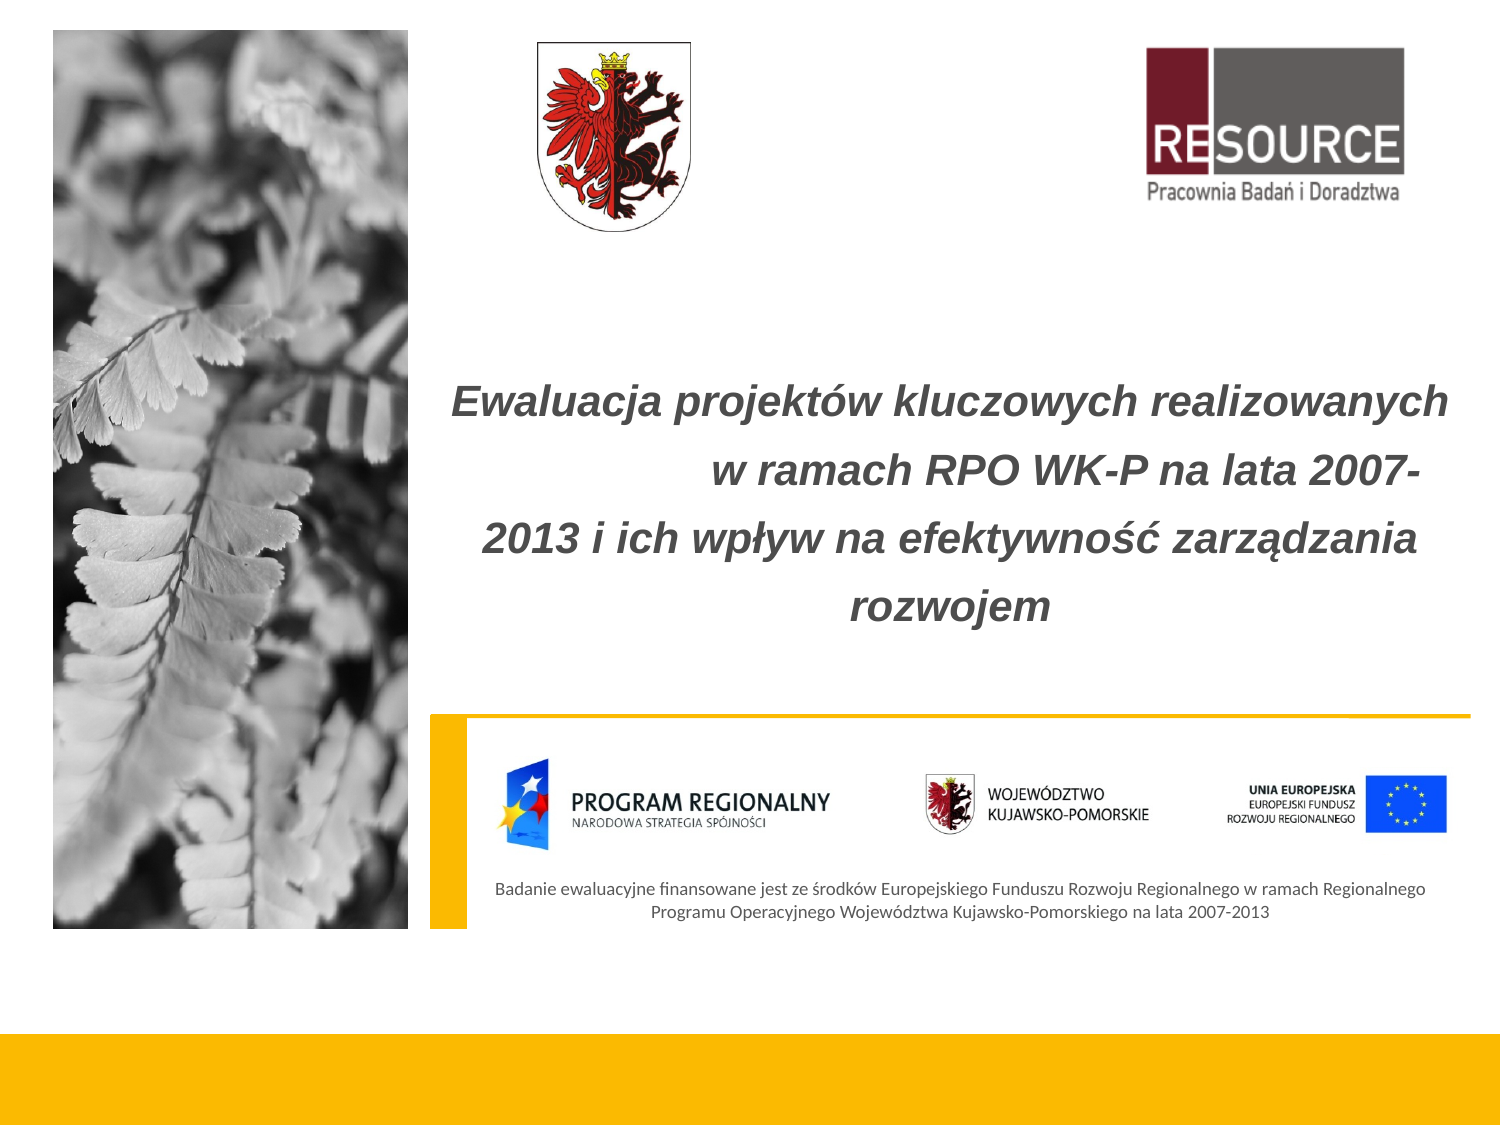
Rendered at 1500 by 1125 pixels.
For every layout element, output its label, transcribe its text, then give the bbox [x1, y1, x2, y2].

text_box Ewaluacja projektów kluczowych realizowanych w ramach RPO WK-P na lata 2007-2013 i ich wpływ na efektywność zarządzania rozwojem [430, 349, 1471, 677]
picture [537, 42, 692, 232]
text_box [430, 716, 467, 929]
text_box [0, 1034, 1500, 1125]
picture [52, 30, 408, 930]
picture [489, 751, 1459, 855]
text_box Badanie ewaluacyjne finansowane jest ze środków Europejskiego Funduszu Rozwoju Regionalnego w ramach Regionalnego Programu Operacyjnego Województwa Kujawsko-Pomorskiego na lata 2007-2013 [466, 869, 1454, 930]
picture [1139, 42, 1412, 210]
